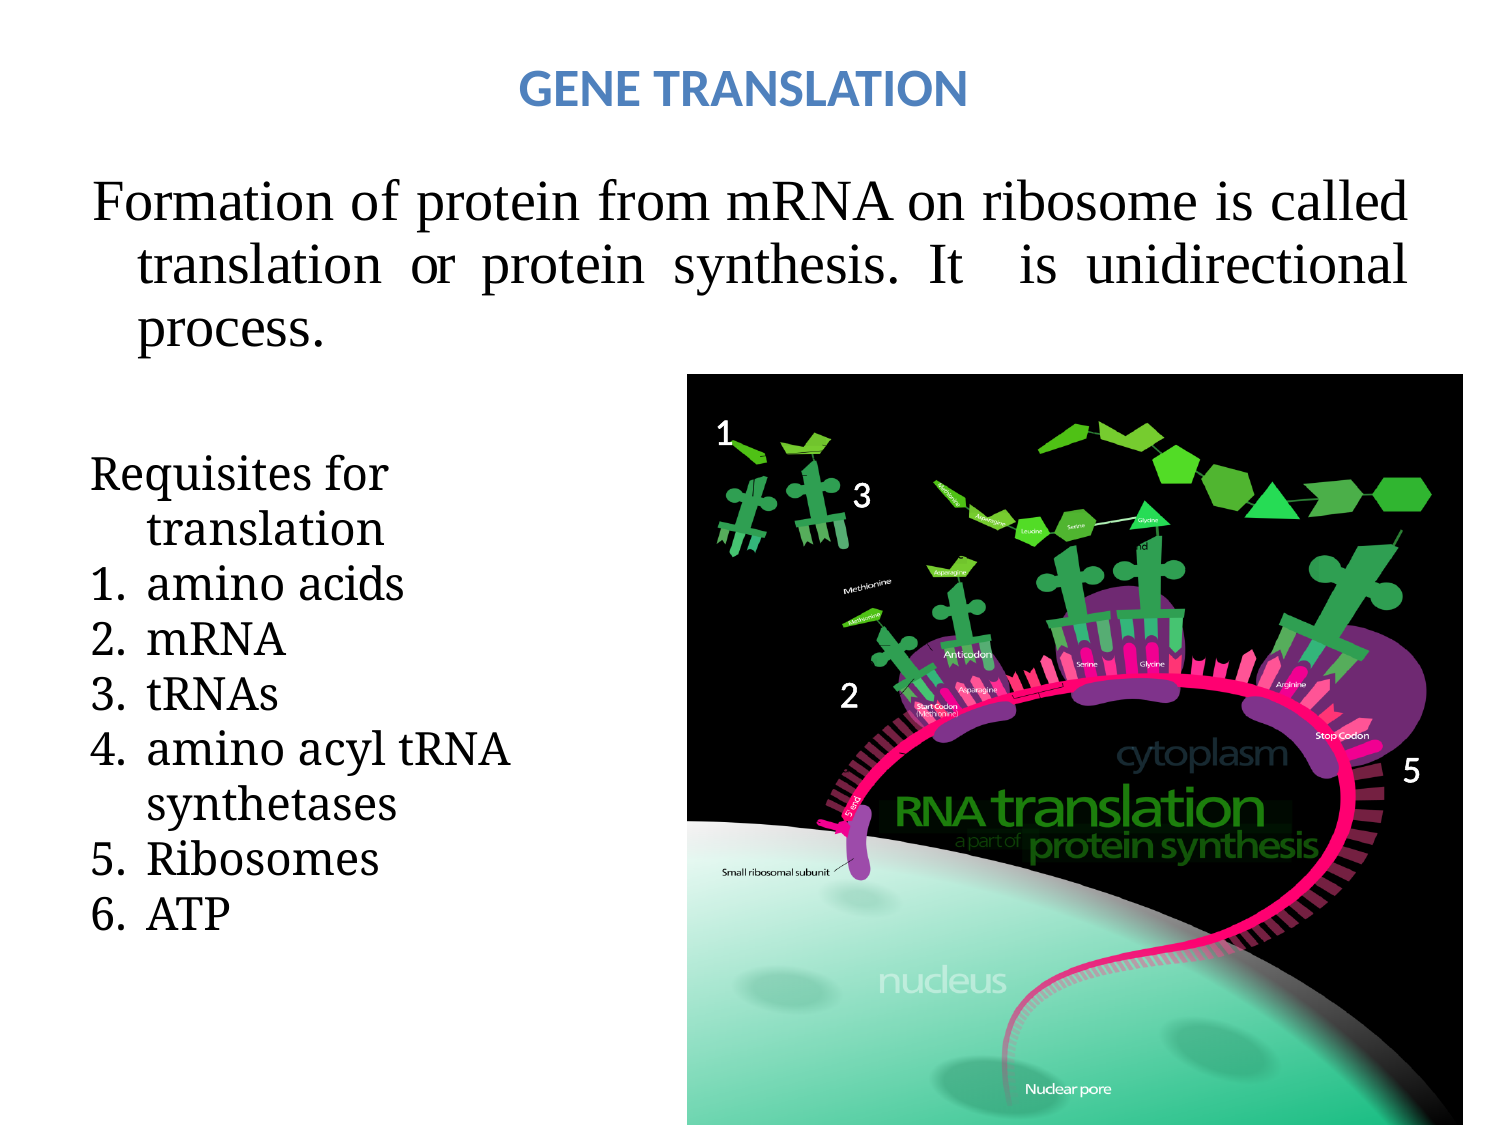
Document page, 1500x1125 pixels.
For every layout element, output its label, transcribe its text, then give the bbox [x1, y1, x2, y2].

title Gene Translation [75, 45, 1425, 125]
text_box Requisites for translation amino acids mRNA tRNAs amino acyl tRNA synthetases Ribosomes ATP [75, 437, 638, 948]
list Formation of protein from mRNA on ribosome is called translation or protein synthesis. It is unidirectional process. [75, 162, 1425, 388]
picture [687, 374, 1463, 1125]
